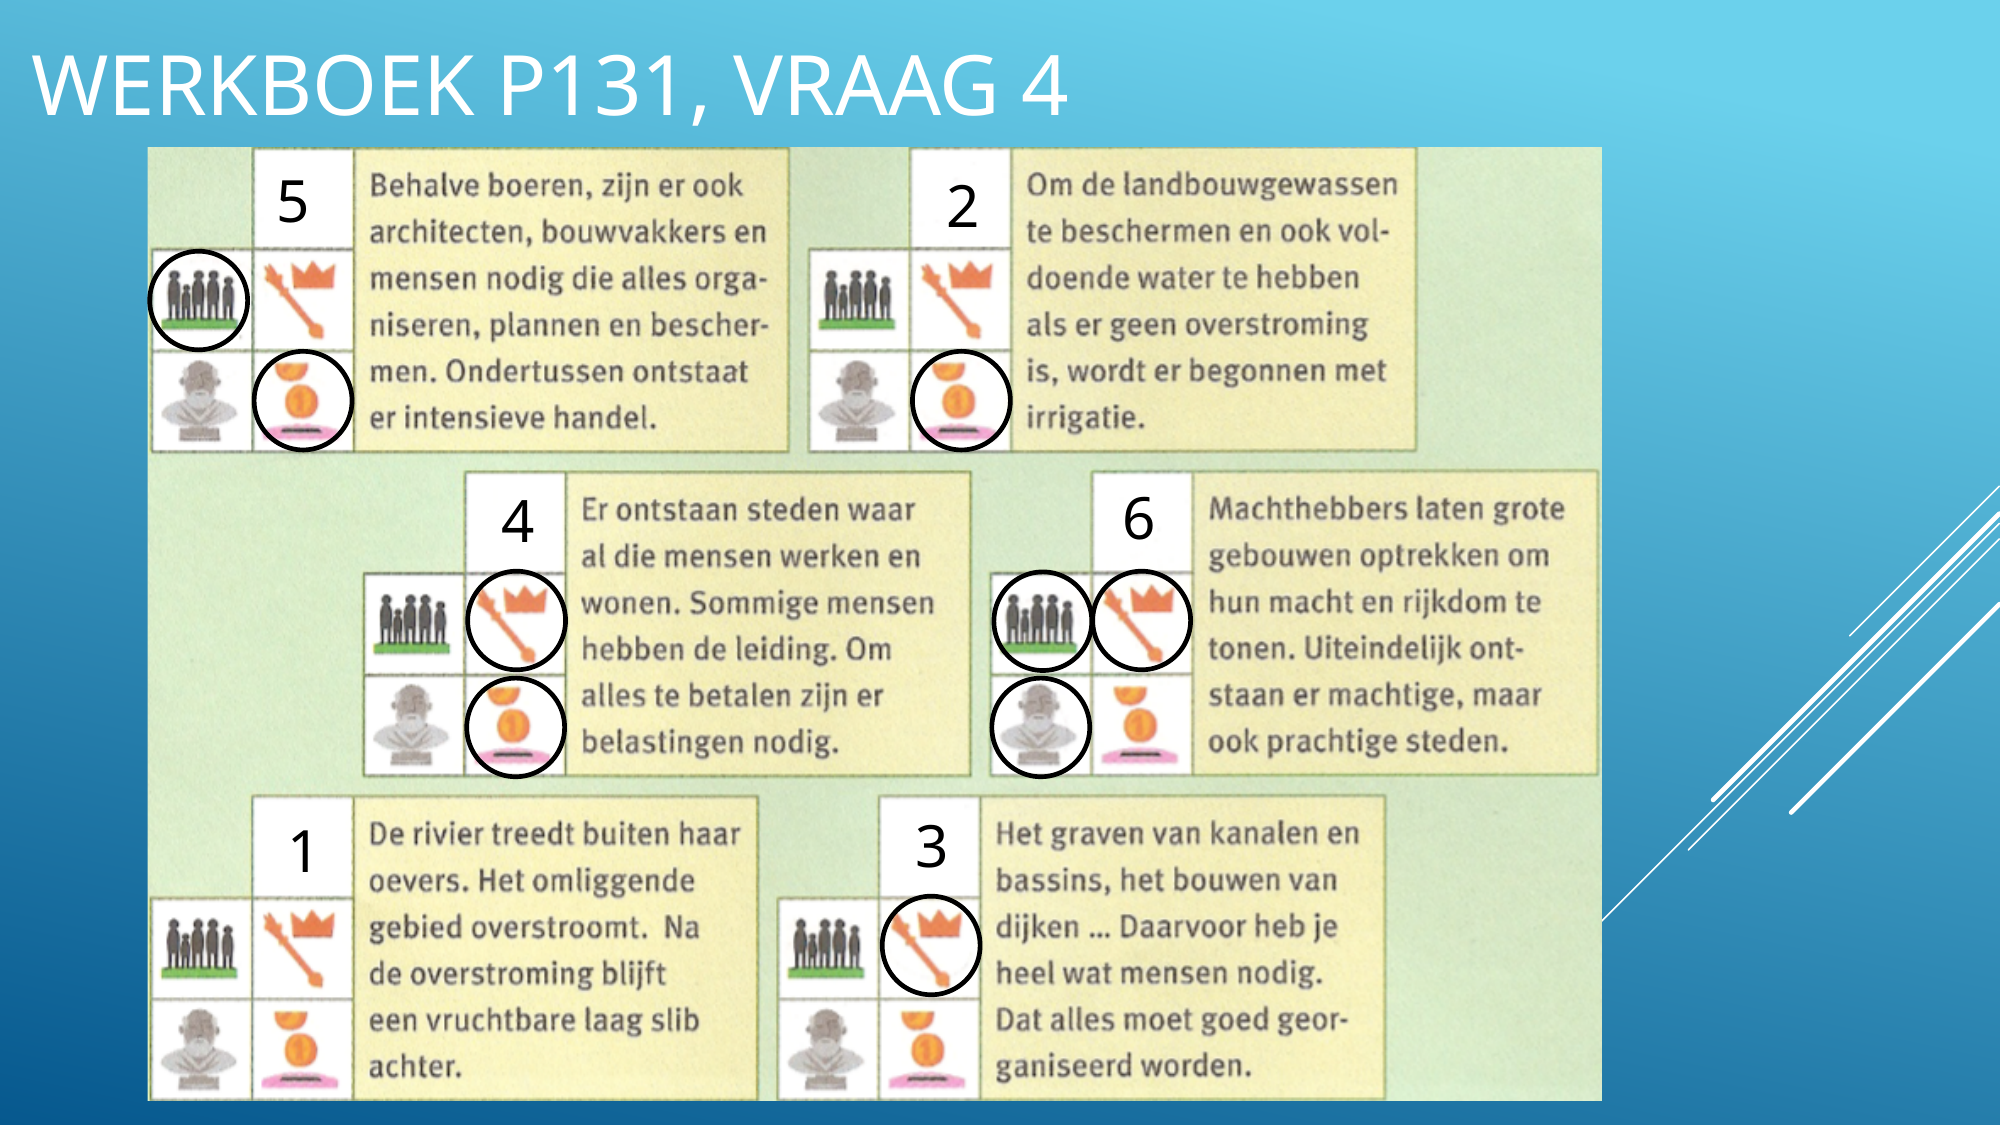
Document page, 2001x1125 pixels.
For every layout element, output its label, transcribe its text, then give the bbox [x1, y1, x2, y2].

picture [147, 147, 1603, 1101]
title Werkboek p131, vraag 4 [16, 0, 1705, 165]
